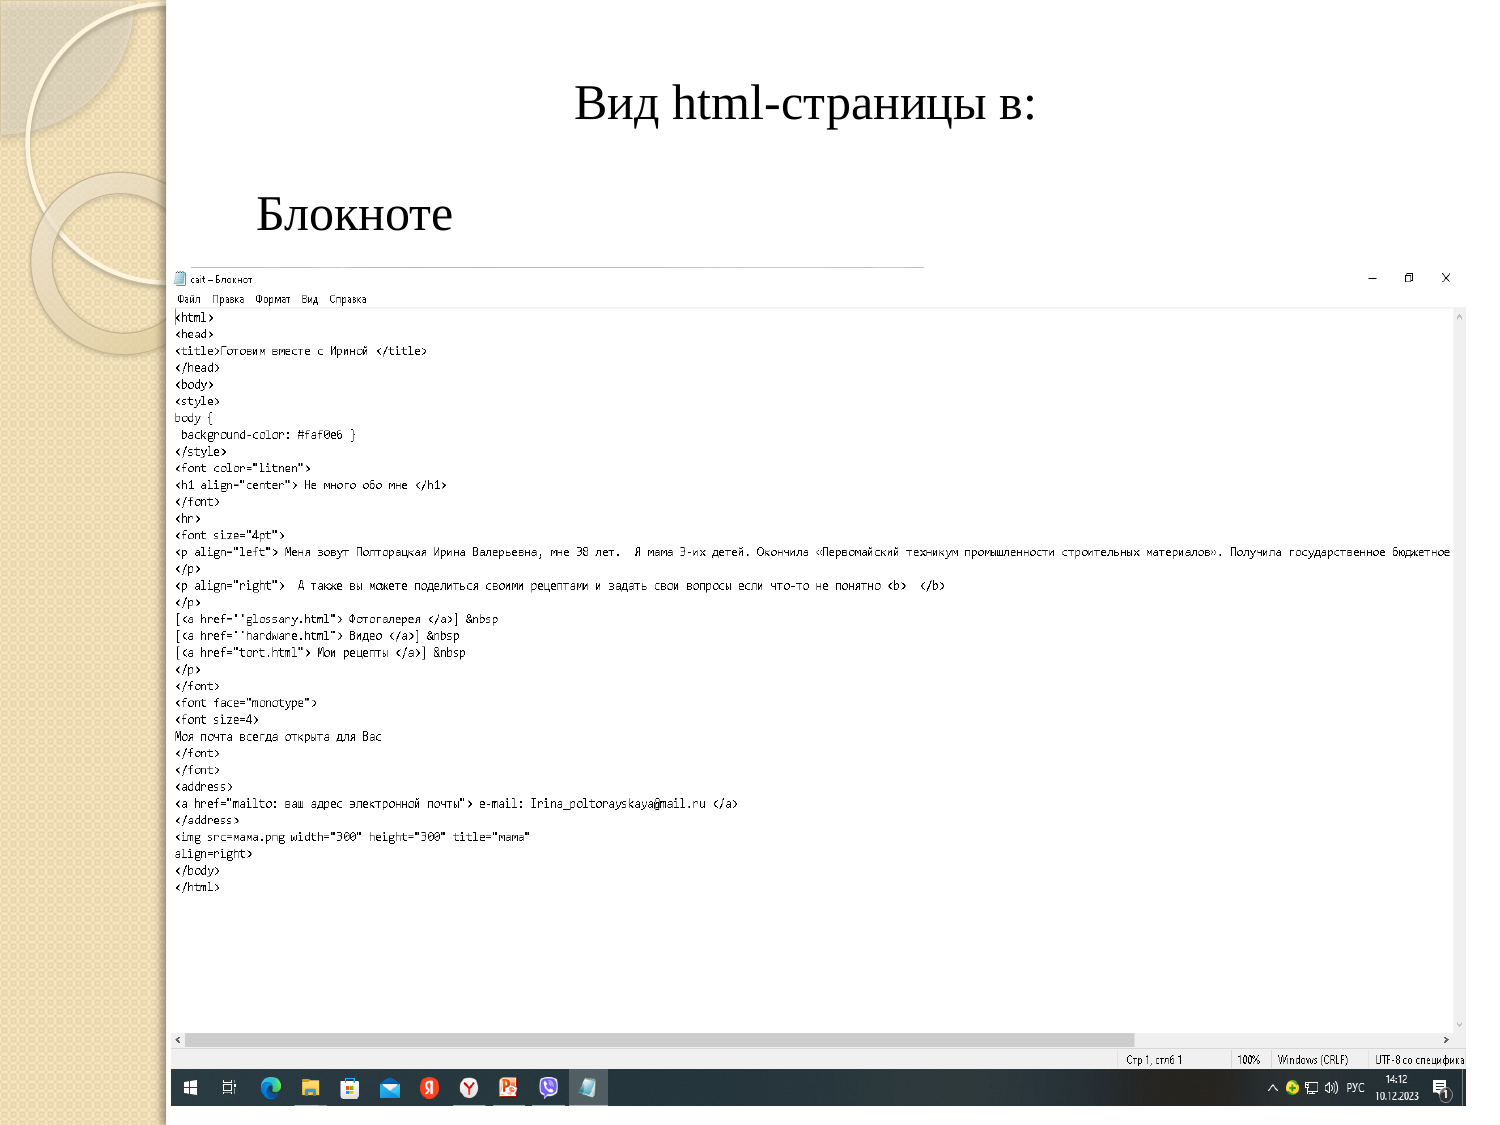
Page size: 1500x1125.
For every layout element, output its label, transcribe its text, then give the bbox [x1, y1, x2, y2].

title Вид html-страницы в: [188, 54, 1423, 145]
picture [170, 266, 1466, 1107]
list Блокноте [242, 172, 1471, 272]
